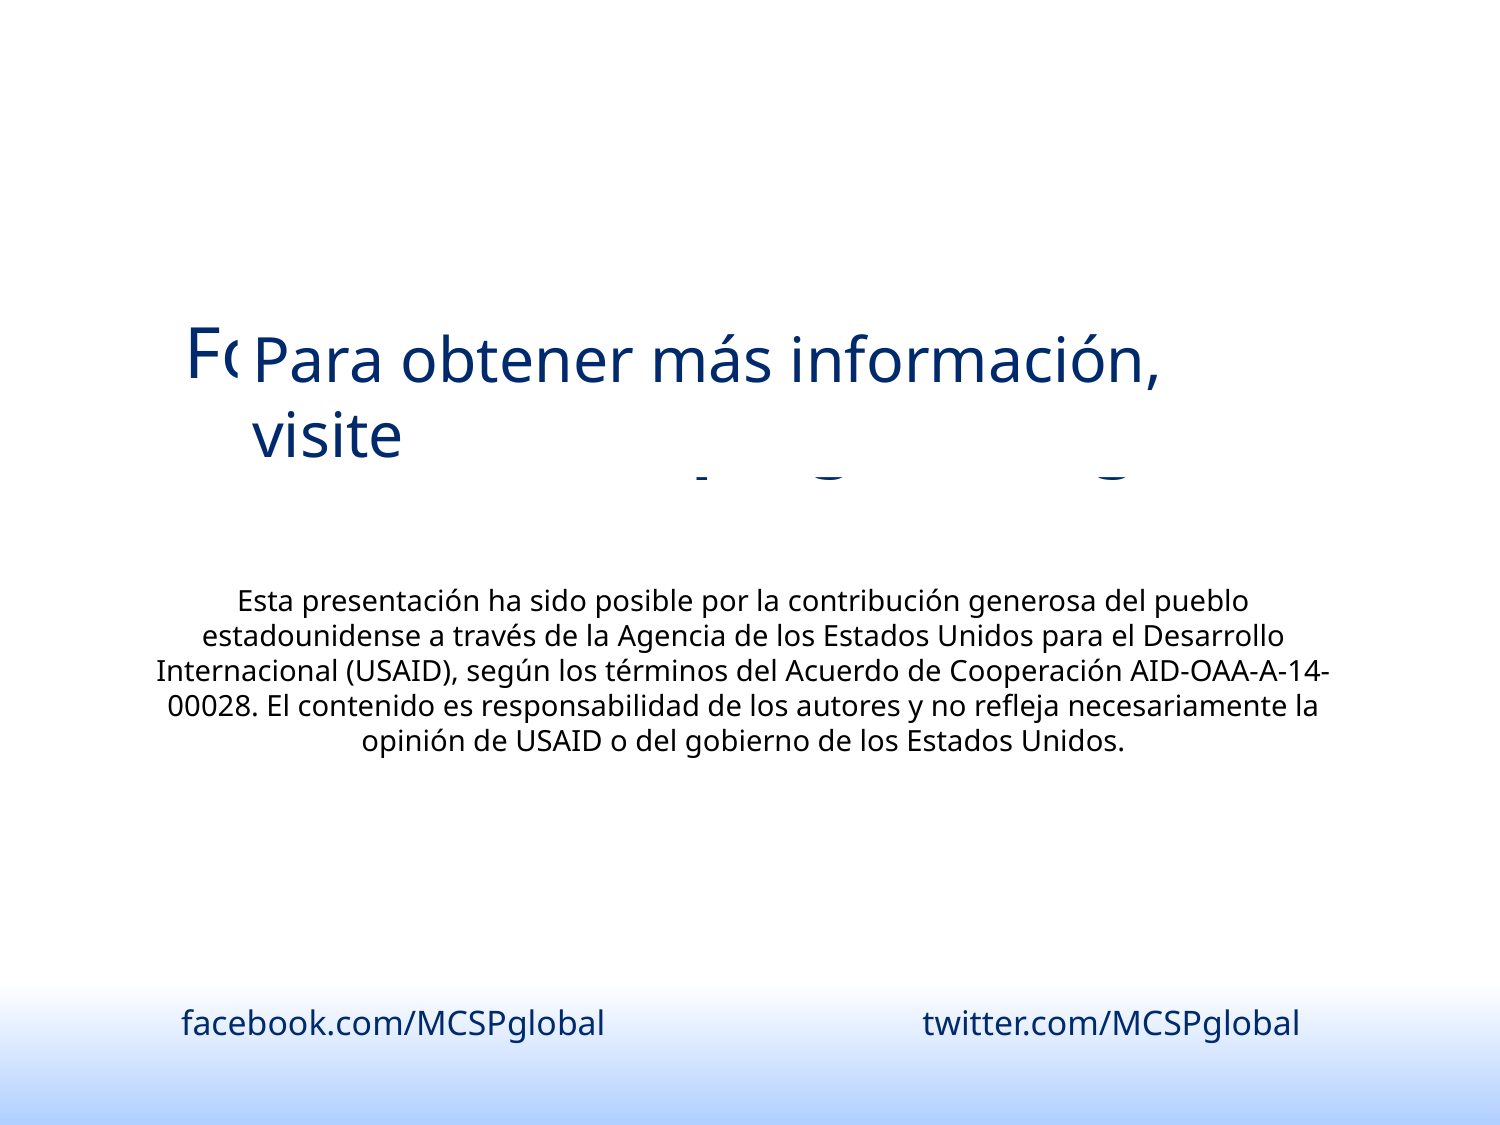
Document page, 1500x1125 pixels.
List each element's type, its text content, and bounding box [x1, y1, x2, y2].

text_box Para obtener más información, visite [237, 312, 1313, 478]
text_box Esta presentación ha sido posible por la contribución generosa del pueblo estadounidense a través de la Agencia de los Estados Unidos para el Desarrollo Internacional (USAID), según los términos del Acuerdo de Cooperación AID-OAA-A-14-00028. El contenido es responsabilidad de los autores y no refleja necesariamente la opinión de USAID o del gobierno de los Estados Unidos. [125, 575, 1363, 860]
